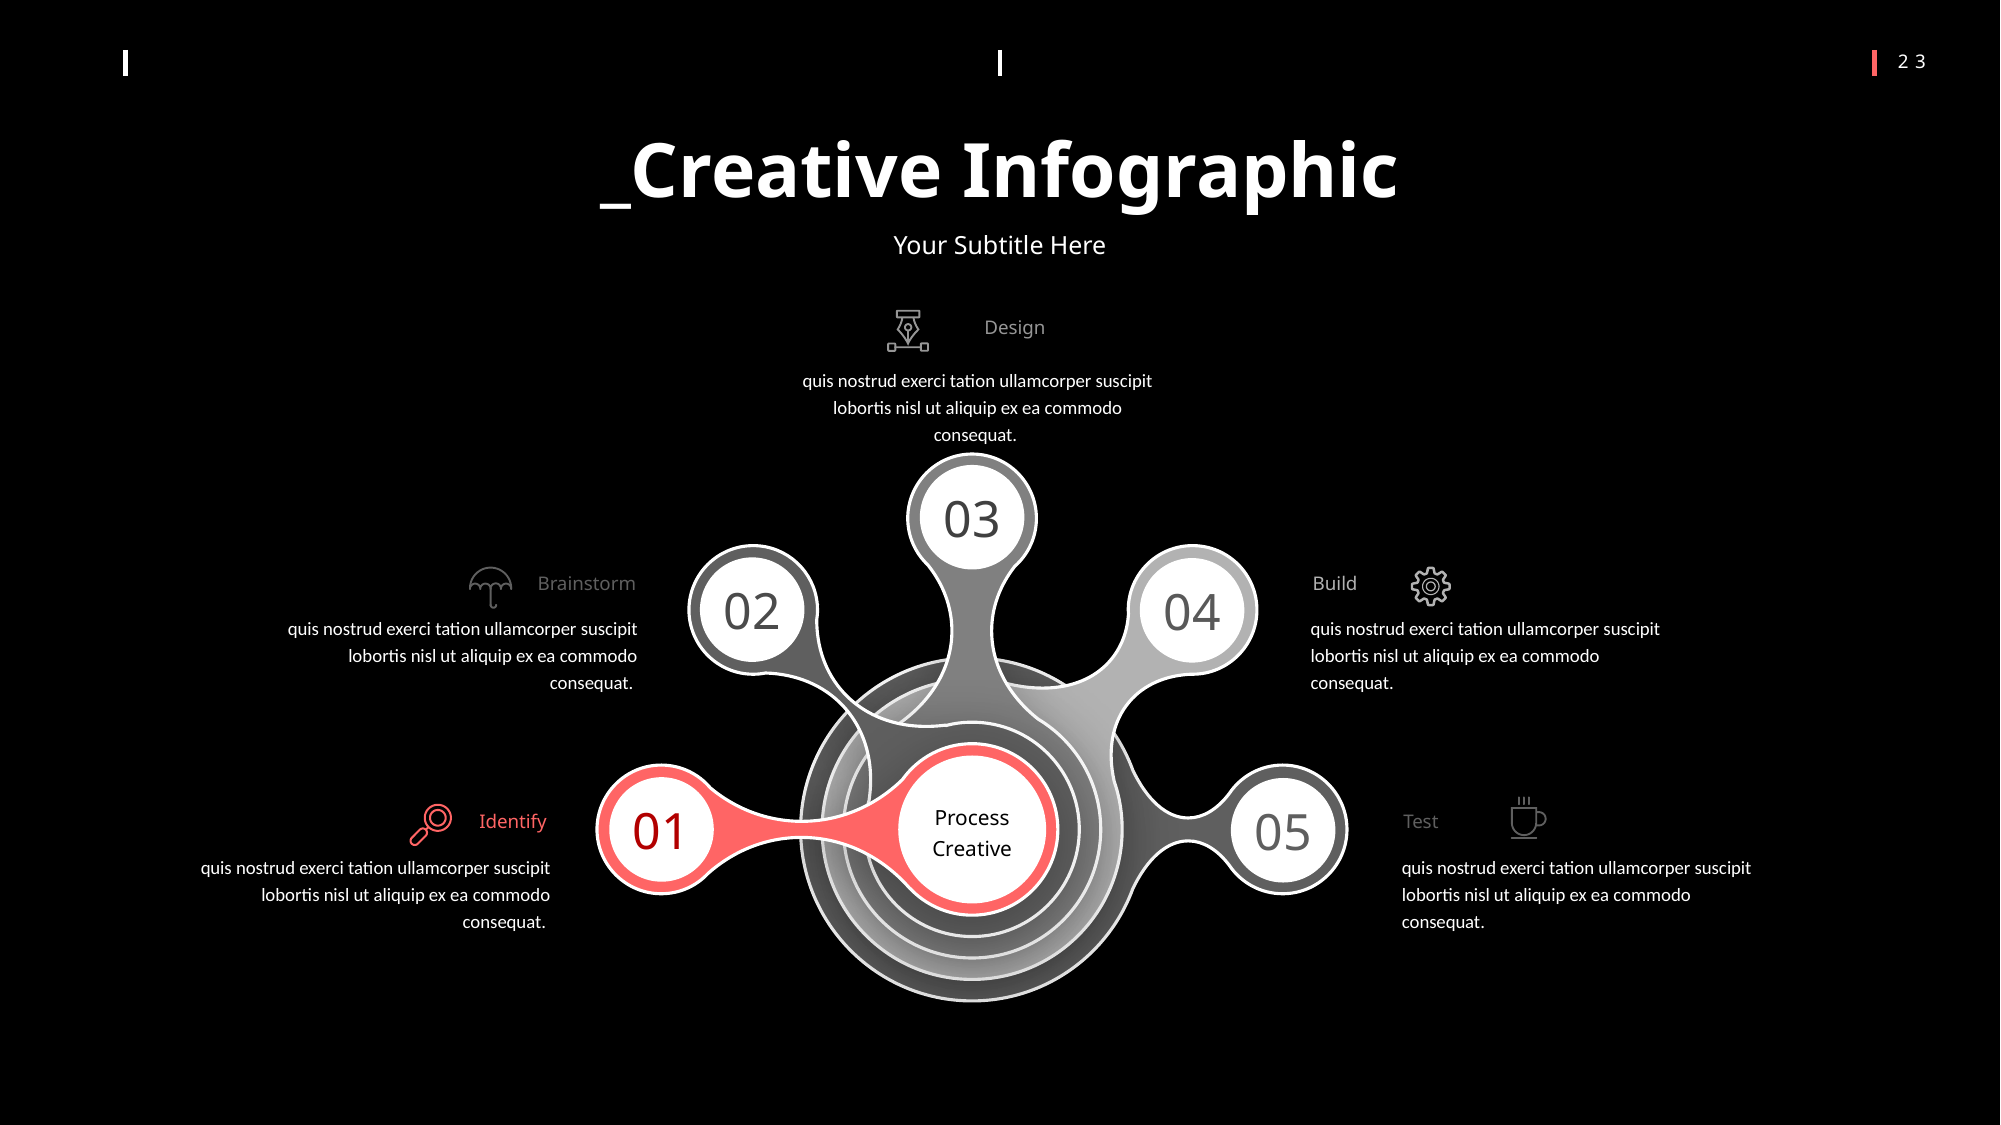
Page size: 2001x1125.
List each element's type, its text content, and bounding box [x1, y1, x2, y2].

text_box _Creative Infographic [400, 115, 1600, 221]
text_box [800, 657, 1347, 1001]
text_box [782, 296, 1173, 454]
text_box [174, 789, 587, 941]
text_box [1272, 551, 1687, 702]
text_box Your Subtitle Here [878, 222, 1122, 267]
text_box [822, 545, 1257, 980]
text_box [688, 545, 1080, 937]
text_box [1363, 789, 1778, 941]
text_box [596, 743, 1058, 916]
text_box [843, 454, 1101, 958]
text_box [261, 551, 676, 702]
